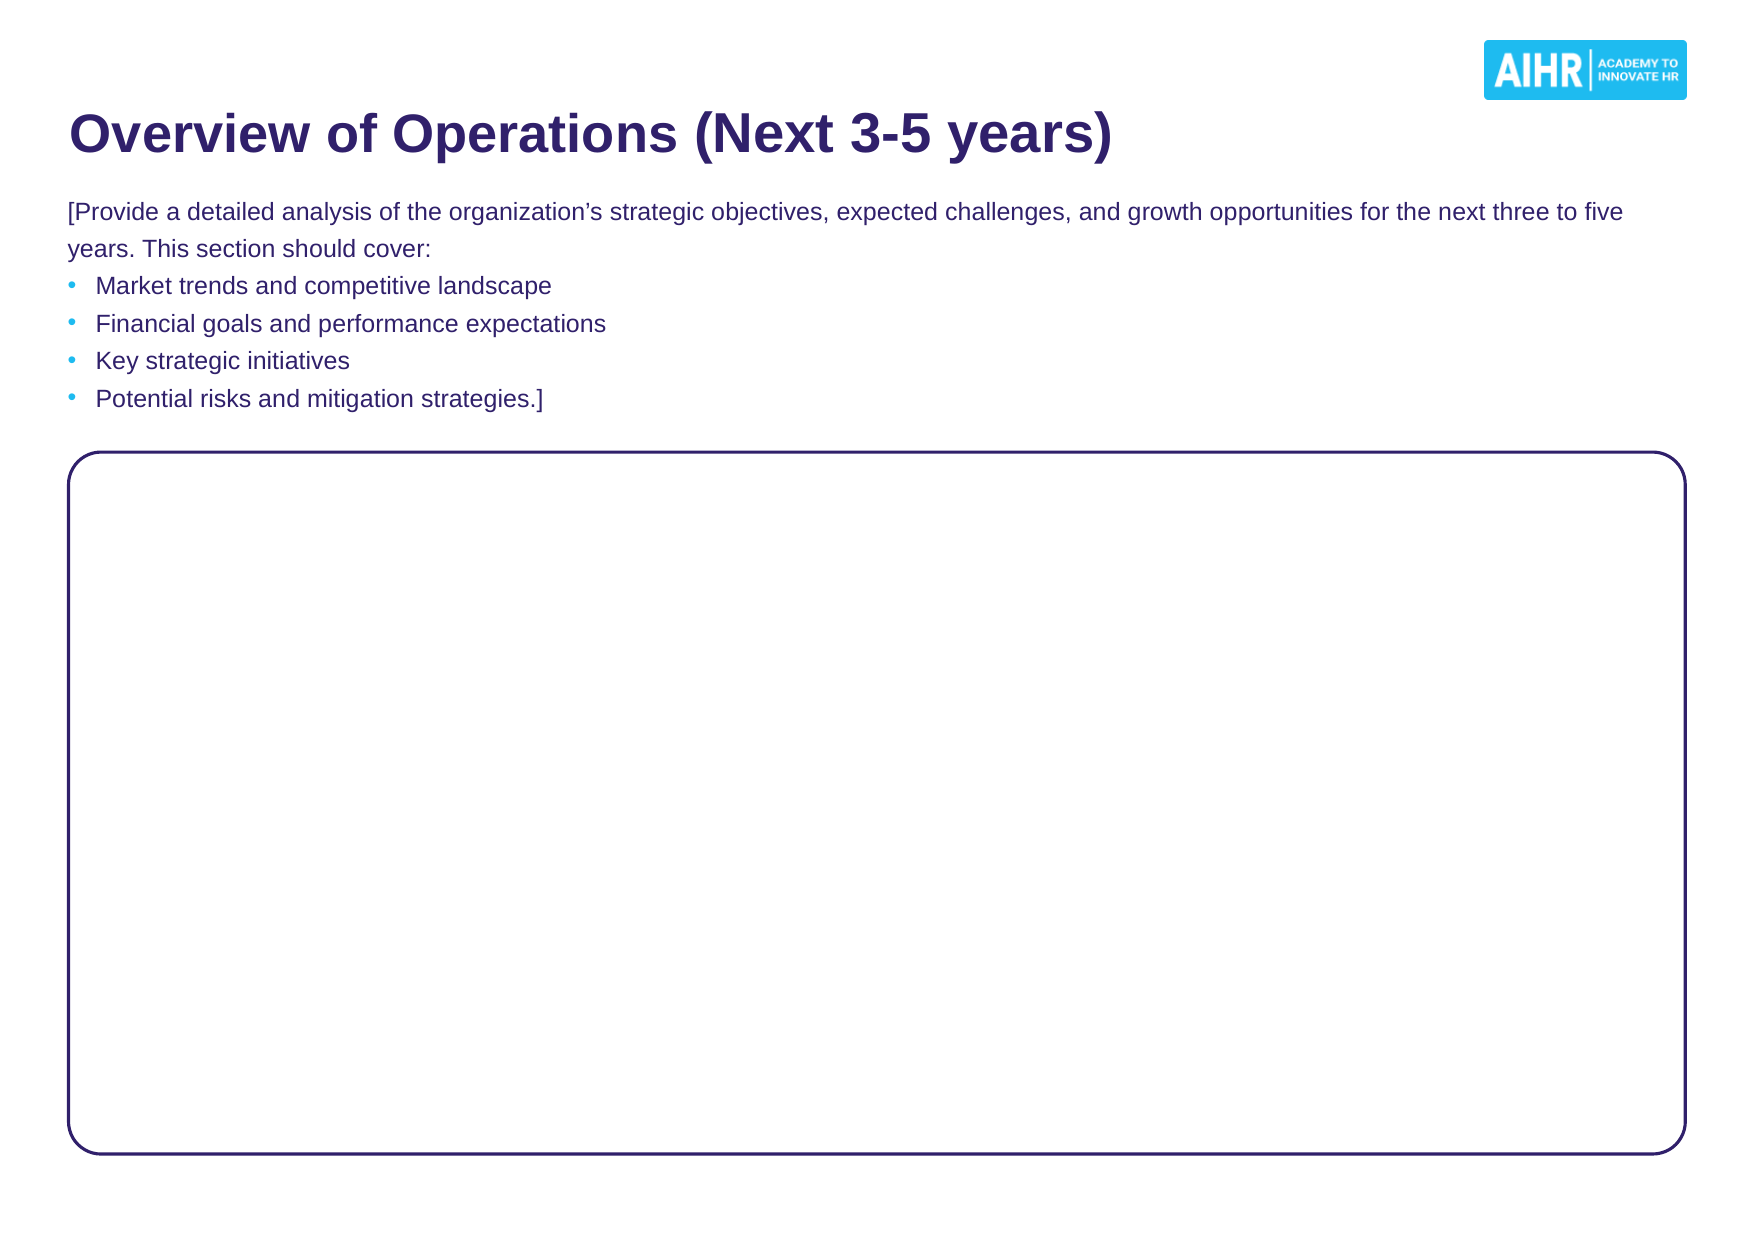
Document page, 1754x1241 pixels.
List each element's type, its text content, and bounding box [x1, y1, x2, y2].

title Overview of Operations (Next 3-5 years) [69, 86, 1436, 169]
text_box [68, 452, 1686, 1155]
subtitle [Provide a detailed analysis of the organization’s strategic objectives, expected challenges, and growth opportunities for the next three to five years. This section should cover: Market trends and competitive landscape Financial goals and performance expectations Key strategic initiatives Potential risks and mitigation strategies.] [67, 187, 1685, 225]
picture [1484, 40, 1687, 100]
